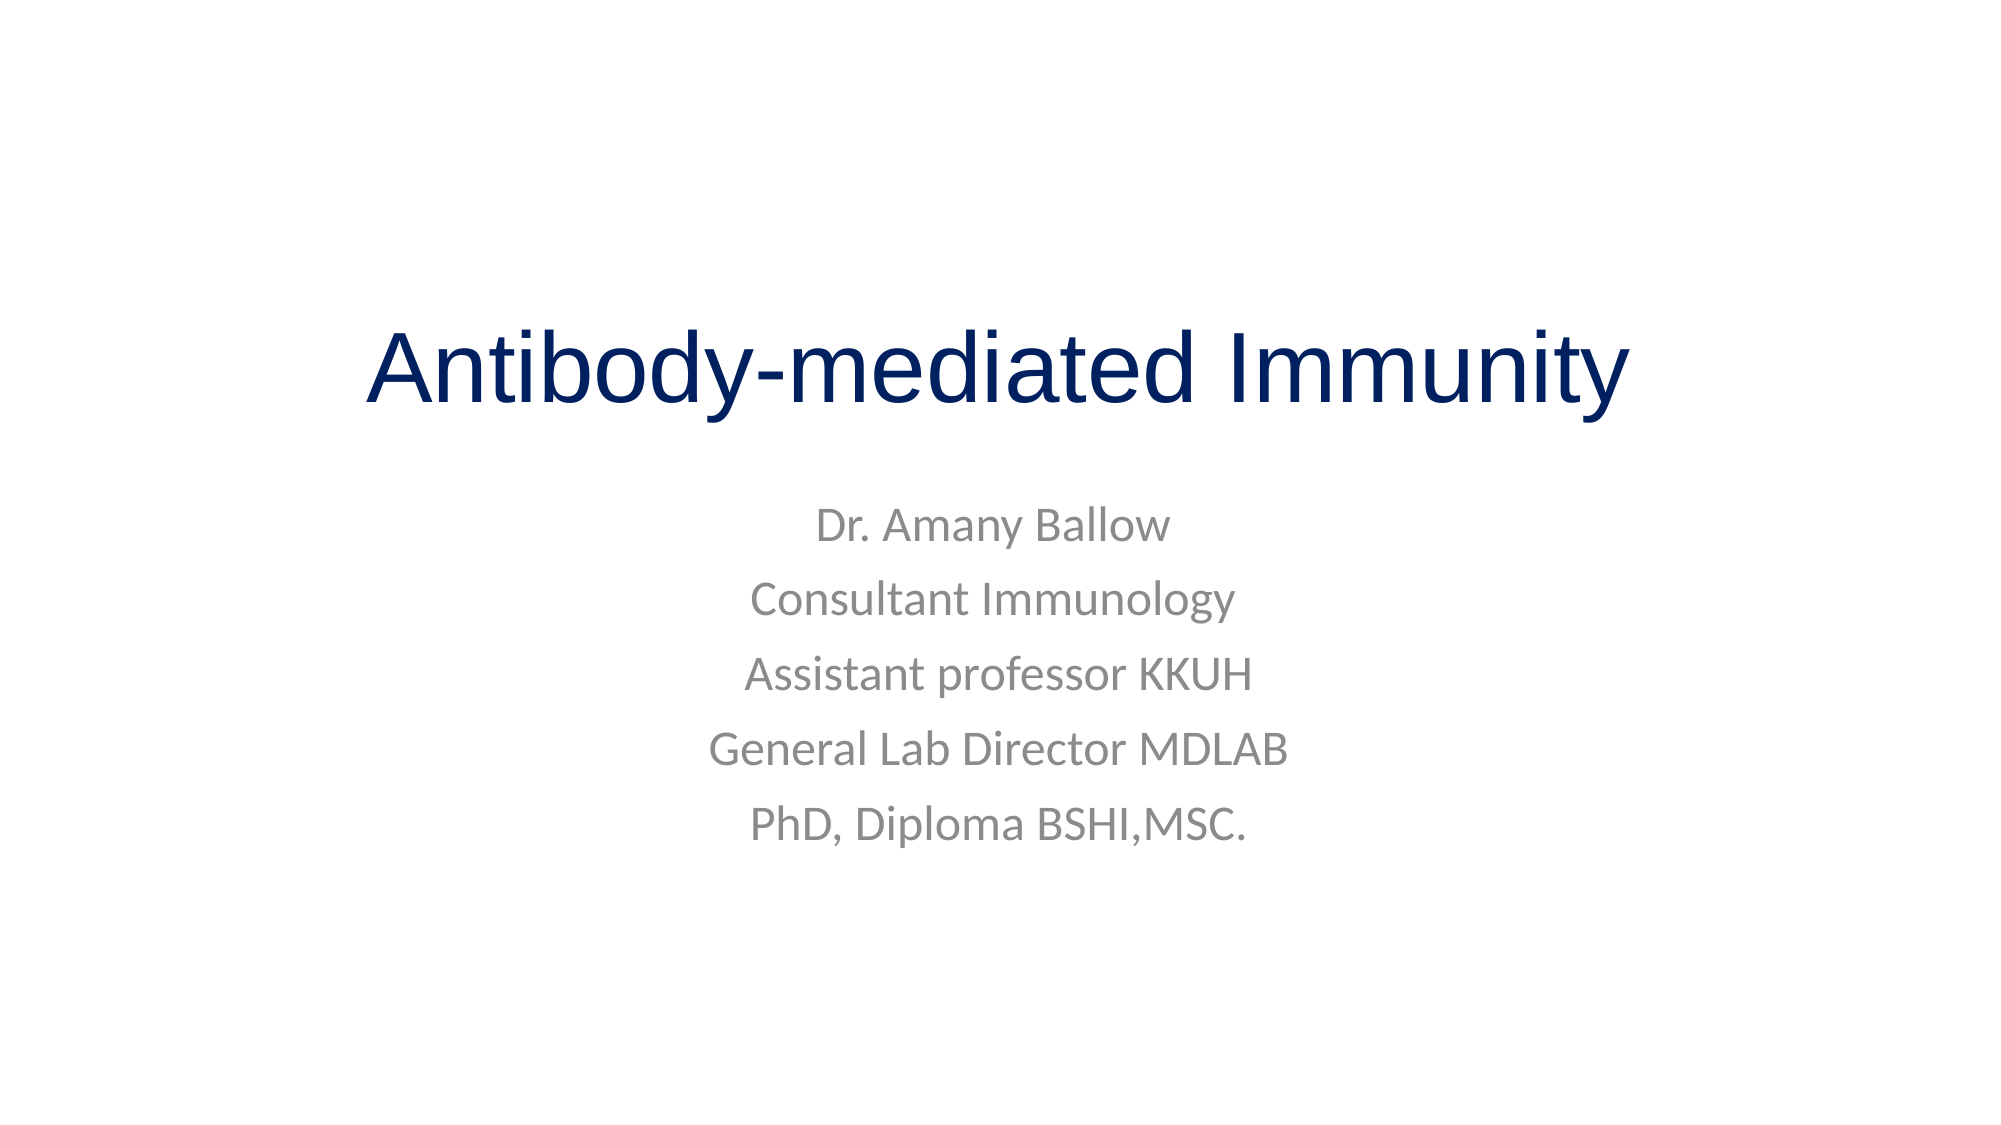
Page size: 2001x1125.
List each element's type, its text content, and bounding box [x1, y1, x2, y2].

list Dr. Amany Ballow Consultant Immunology Assistant professor KKUH General Lab Director MDLAB PhD, Diploma BSHI,MSC. [136, 490, 1862, 999]
title Antibody-mediated Immunity [136, 280, 1862, 432]
